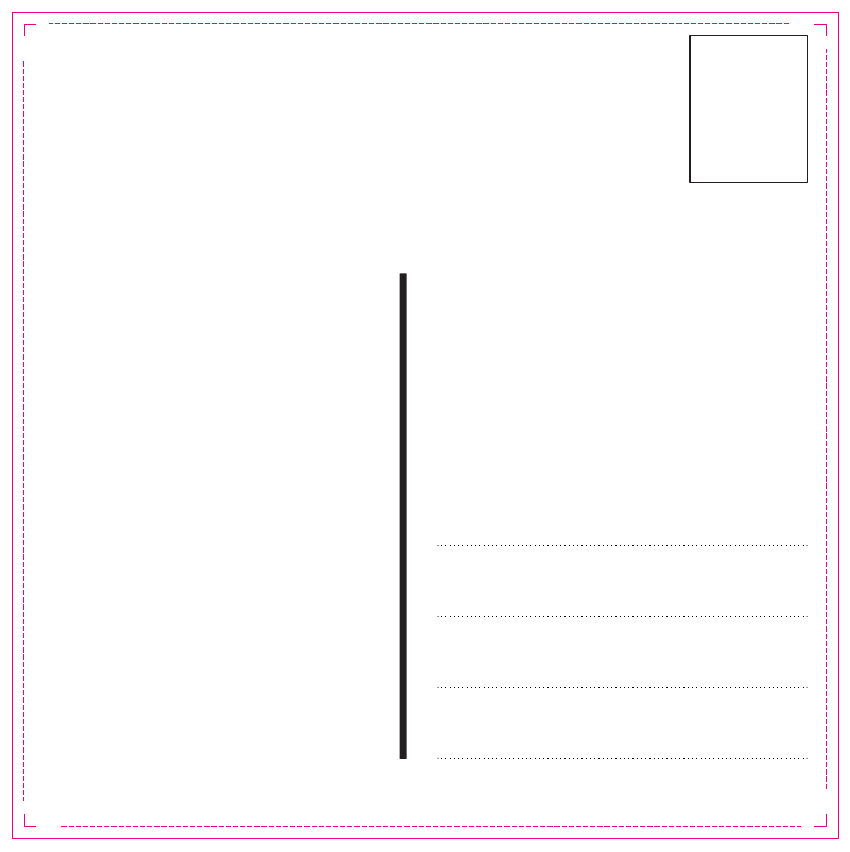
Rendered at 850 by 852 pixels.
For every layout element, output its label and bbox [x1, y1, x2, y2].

text_box [11, 11, 839, 839]
